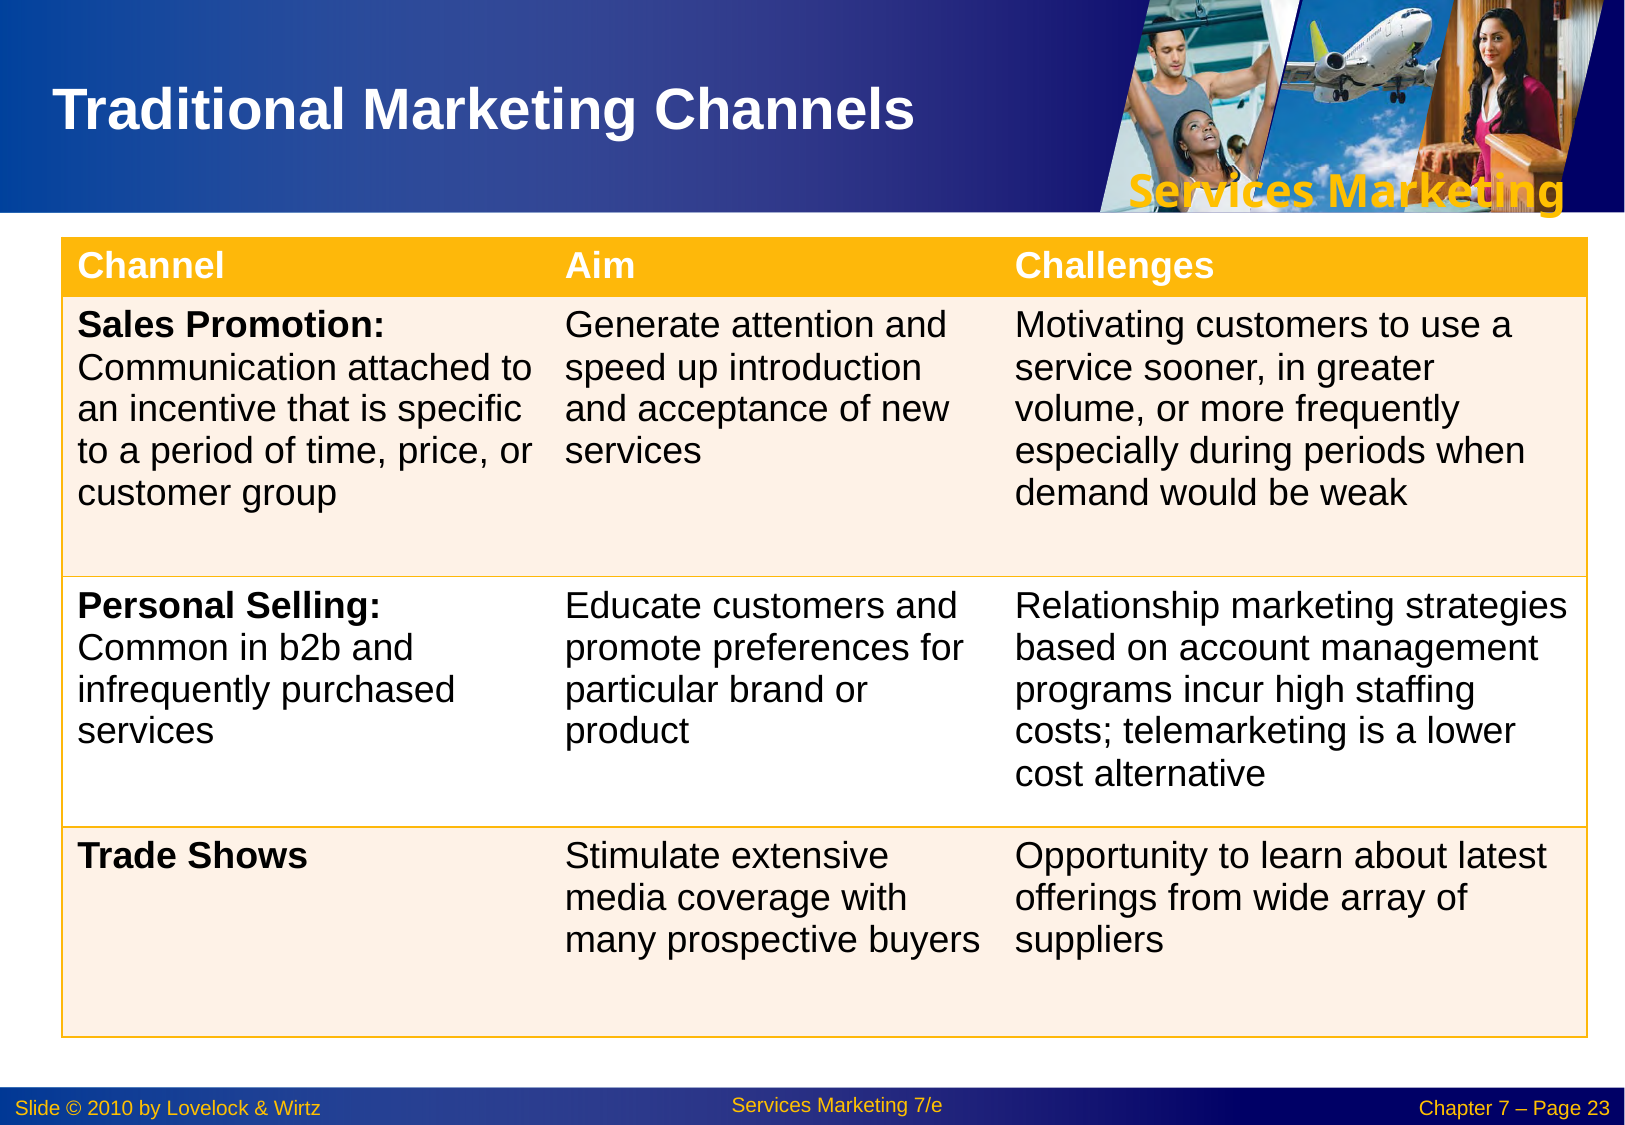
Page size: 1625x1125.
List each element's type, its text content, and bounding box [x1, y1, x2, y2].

picture [1100, 0, 1604, 213]
table_cell Educate customers and promote preferences for particular brand or product [550, 577, 1000, 826]
table_cell Personal Selling: Common in b2b and infrequently purchased services [63, 577, 550, 826]
table_cell Motivating customers to use a service sooner, in greater volume, or more frequently especially during periods when demand would be weak [1000, 297, 1586, 576]
picture [1546, 187, 1556, 202]
table_cell Sales Promotion: Communication attached to an incentive that is specific to a period of time, price, or customer group [63, 297, 550, 576]
table_header Channel [63, 238, 550, 296]
title Traditional Marketing Channels [36, 37, 1088, 176]
table_header Aim [550, 238, 1000, 296]
picture [1162, 186, 1172, 192]
table_header Challenges [1000, 238, 1586, 296]
table_cell Opportunity to learn about latest offerings from wide array of suppliers [1000, 828, 1586, 1036]
table_cell Trade Shows [63, 828, 550, 1036]
table_cell Stimulate extensive media coverage with many prospective buyers [550, 828, 1000, 1036]
table_cell Relationship marketing strategies based on account management programs incur high staffing costs; telemarketing is a lower cost alternative [1000, 577, 1586, 826]
table_cell Generate attention and speed up introduction and acceptance of new services [550, 297, 1000, 576]
